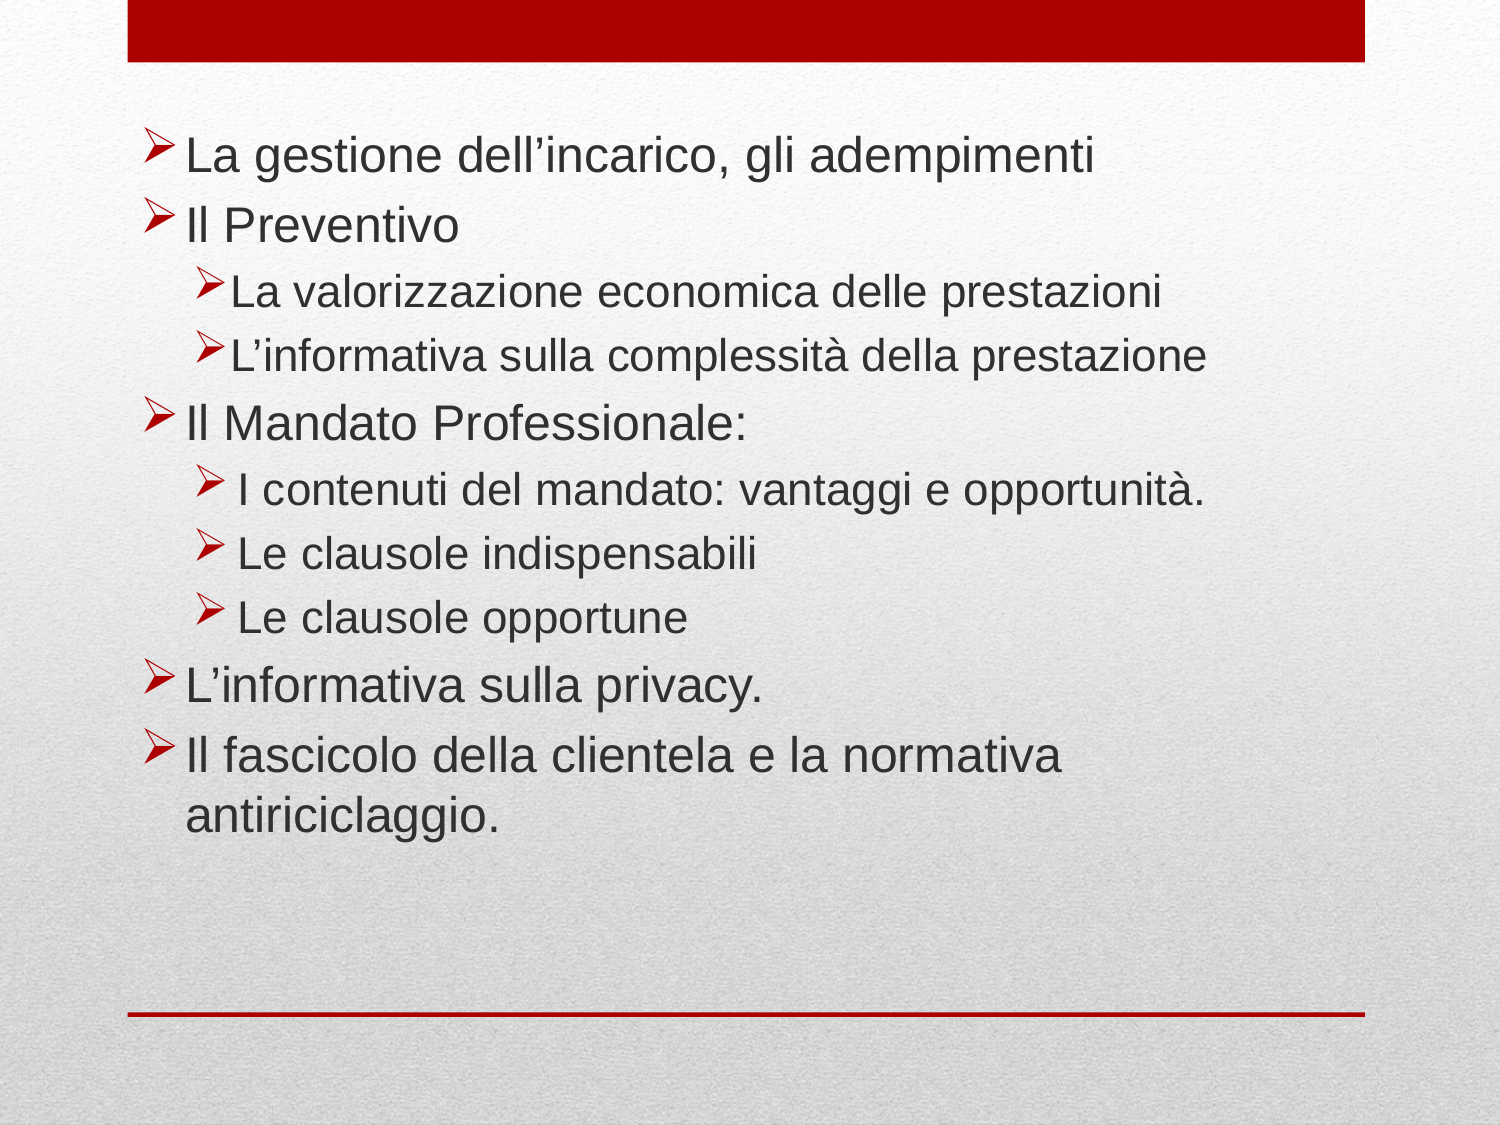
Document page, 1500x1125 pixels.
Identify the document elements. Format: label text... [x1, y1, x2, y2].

list La gestione dell’incarico, gli adempimenti Il Preventivo La valorizzazione economica delle prestazioni L’informativa sulla complessità della prestazione Il Mandato Professionale: I contenuti del mandato: vantaggi e opportunità. Le clausole indispensabili Le clausole opportune L’informativa sulla privacy. Il fascicolo della clientela e la normativa antiriciclaggio. [125, 112, 1363, 923]
